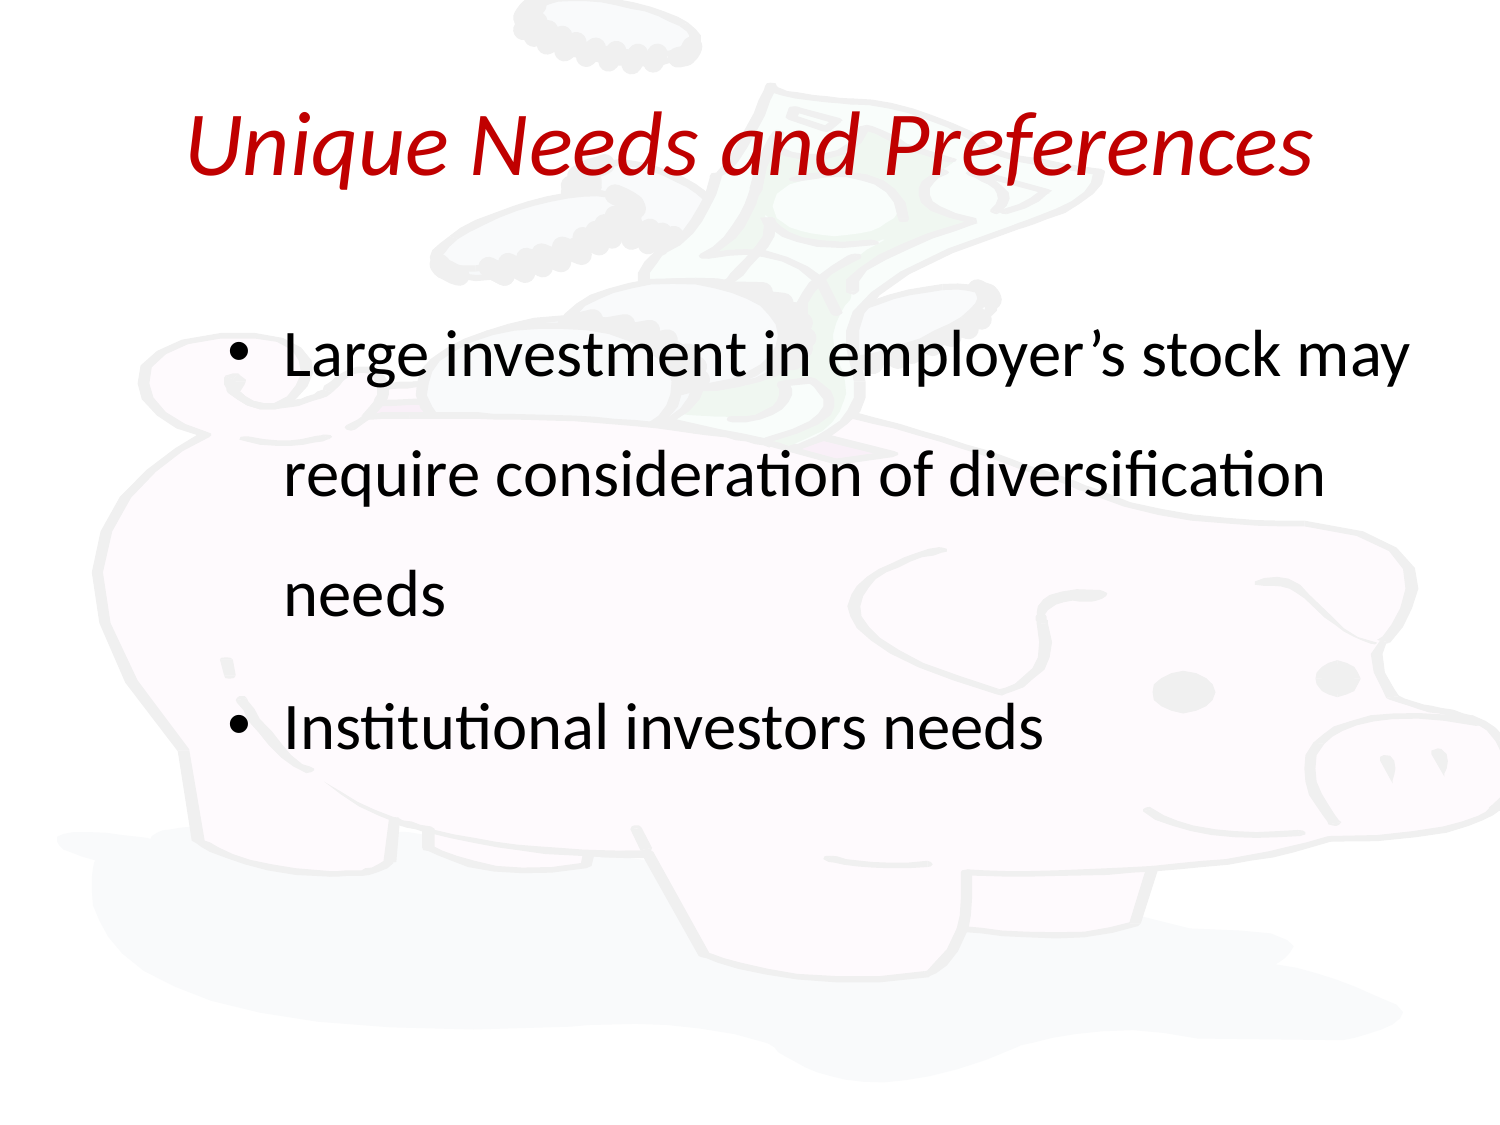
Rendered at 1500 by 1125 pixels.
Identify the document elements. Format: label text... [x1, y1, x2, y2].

title Unique Needs and Preferences [75, 45, 1425, 233]
list Large investment in employer’s stock may require consideration of diversification needs Institutional investors needs [212, 262, 1488, 1113]
